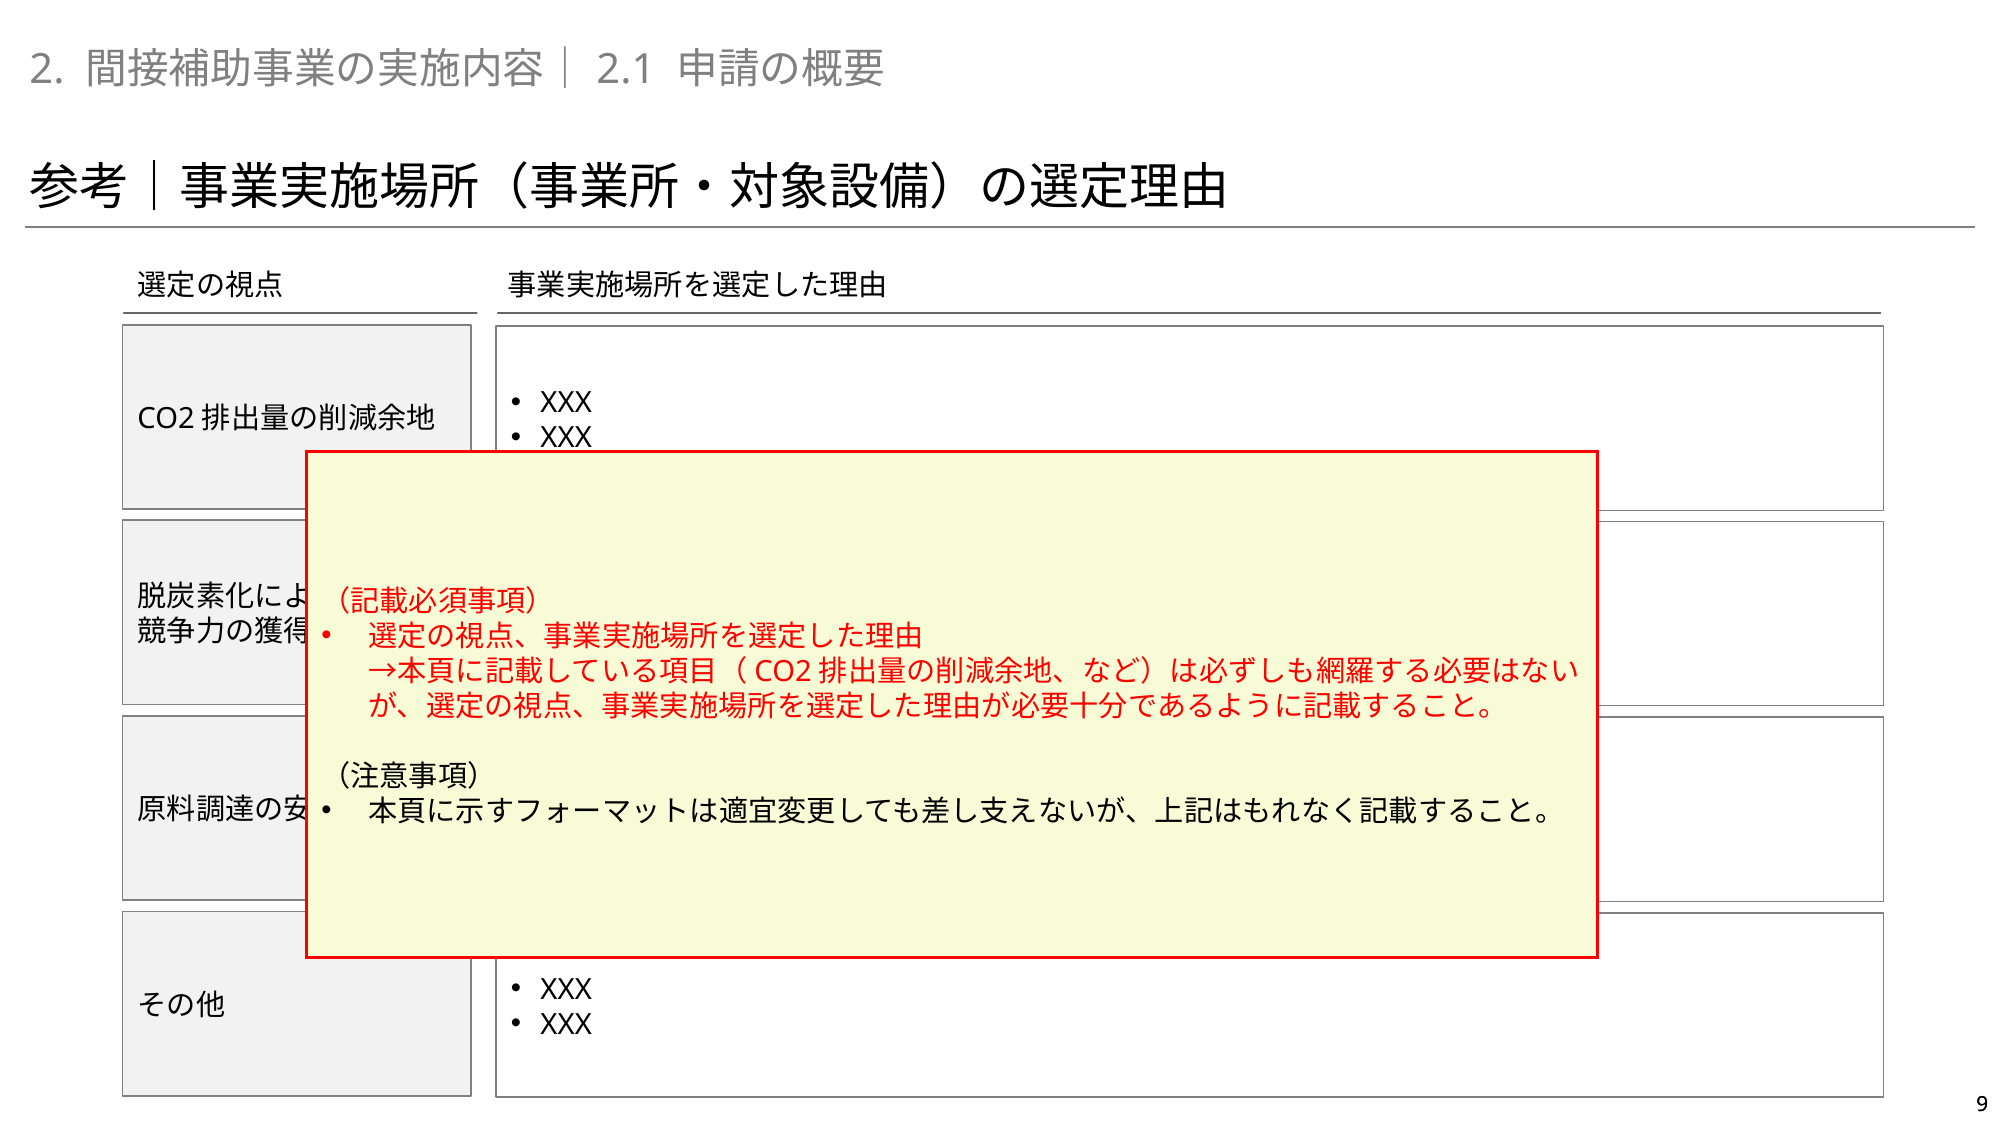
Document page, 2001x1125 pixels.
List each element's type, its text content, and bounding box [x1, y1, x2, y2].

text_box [121, 715, 1885, 902]
text_box （記載必須事項） 選定の視点、事業実施場所を選定した理由 →本頁に記載している項目（CO2排出量の削減余地、など）は必ずしも網羅する必要はないが、選定の視点、事業実施場所を選定した理由が必要十分であるように記載すること。 （注意事項） 本頁に示すフォーマットは適宜変更しても差し支えないが、上記はもれなく記載すること。 [305, 511, 1599, 519]
text_box 参考｜事業実施場所（事業所・対象設備）の選定理由 [29, 161, 1875, 216]
text_box （記載必須事項） 選定の視点、事業実施場所を選定した理由 →本頁に記載している項目（CO2排出量の削減余地、など）は必ずしも網羅する必要はないが、選定の視点、事業実施場所を選定した理由が必要十分であるように記載すること。 （注意事項） 本頁に示すフォーマットは適宜変更しても差し支えないが、上記はもれなく記載すること。 [305, 902, 1599, 910]
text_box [121, 253, 478, 314]
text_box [121, 519, 1885, 707]
text_box 2. 間接補助事業の実施内容｜2.1 申請の概要 [29, 47, 1802, 94]
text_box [121, 910, 1885, 1098]
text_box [121, 324, 1885, 511]
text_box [492, 253, 1881, 314]
text_box （記載必須事項） 選定の視点、事業実施場所を選定した理由 →本頁に記載している項目（CO2排出量の削減余地、など）は必ずしも網羅する必要はないが、選定の視点、事業実施場所を選定した理由が必要十分であるように記載すること。 （注意事項） 本頁に示すフォーマットは適宜変更しても差し支えないが、上記はもれなく記載すること。 [305, 707, 1599, 715]
